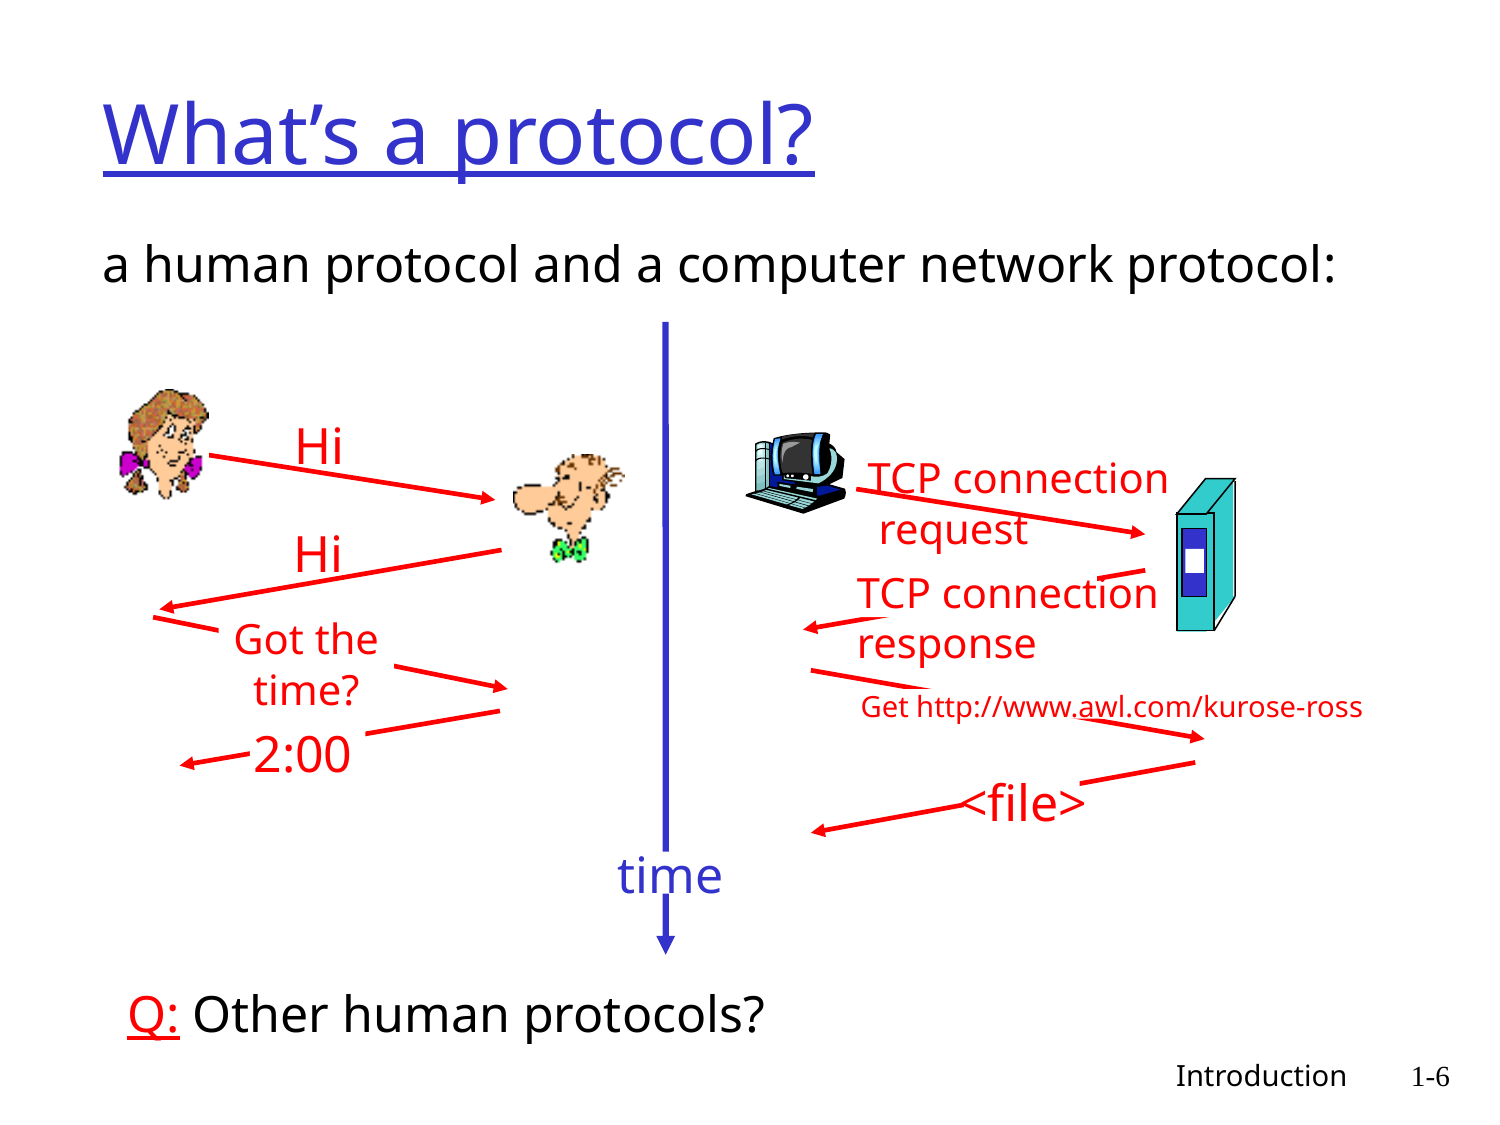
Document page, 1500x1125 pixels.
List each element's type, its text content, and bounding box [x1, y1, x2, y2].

text_box [856, 488, 1146, 539]
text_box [845, 558, 1170, 675]
text_box [401, 667, 508, 693]
text_box [360, 478, 496, 505]
title What’s a protocol? [87, 37, 1363, 224]
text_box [603, 835, 738, 911]
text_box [845, 680, 1469, 732]
text_box TCP connection request [852, 444, 1185, 557]
picture [513, 454, 625, 569]
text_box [216, 605, 396, 722]
picture [116, 389, 209, 504]
text_box Hi [278, 515, 359, 591]
text_box Q: Other human protocols? [112, 974, 838, 1063]
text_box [745, 431, 848, 514]
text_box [948, 763, 1099, 839]
text_box [159, 588, 278, 614]
list a human protocol and a computer network protocol: [87, 224, 1426, 338]
text_box Hi [279, 407, 360, 483]
footer Introduction [887, 1049, 1362, 1125]
slide_number 1-6 [1362, 1049, 1466, 1125]
text_box [659, 920, 672, 955]
text_box [810, 808, 943, 837]
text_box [234, 715, 372, 791]
text_box [803, 621, 840, 634]
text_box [1176, 478, 1236, 632]
text_box [179, 757, 229, 770]
